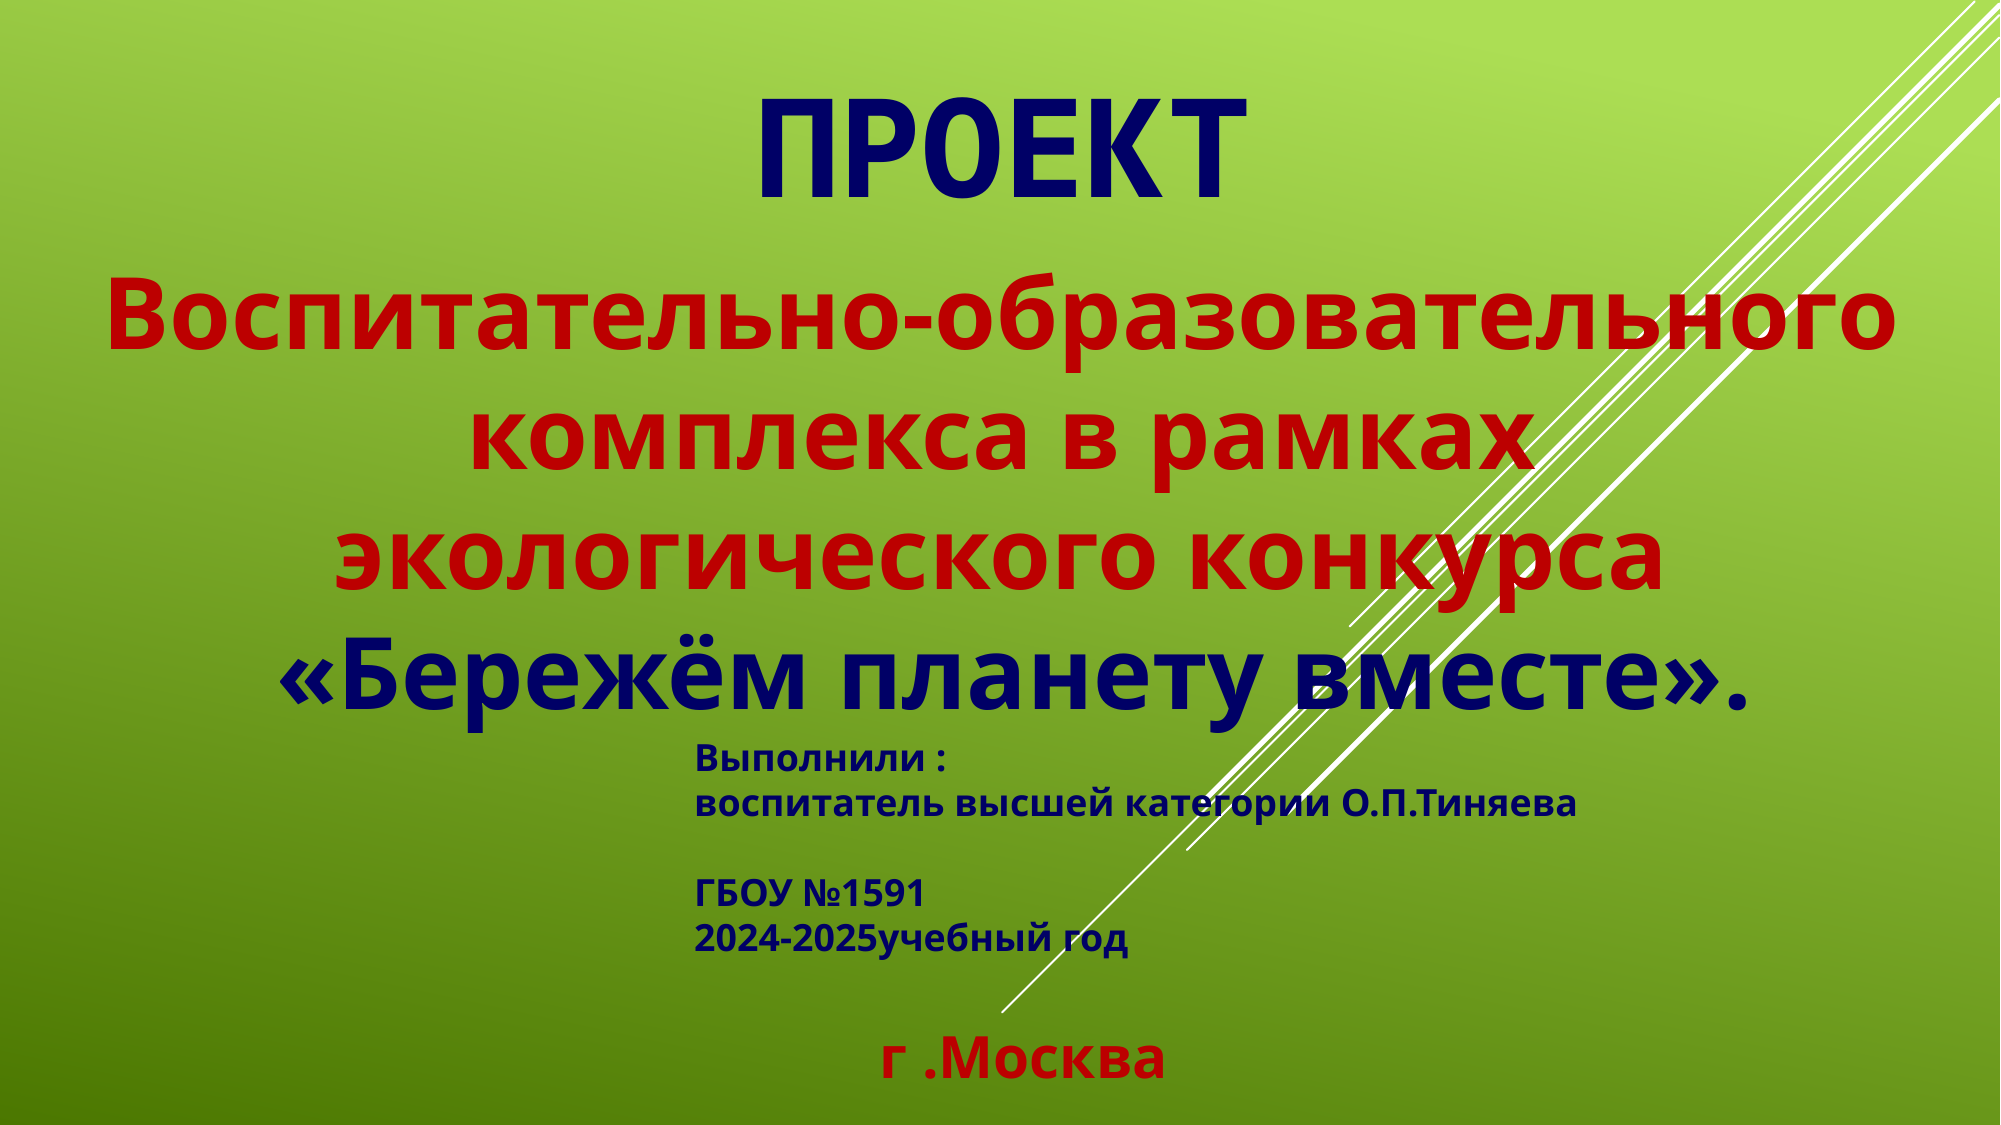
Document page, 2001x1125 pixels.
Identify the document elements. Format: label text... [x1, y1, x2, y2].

text_box Выполнили : воспитатель высшей категории О.П.Тиняева ГБОУ №1591 2024-2025учебный год [679, 726, 1953, 1012]
subtitle Воспитательно-образовательного комплекса в рамках экологического конкурса «Бережём планету вместе». [50, 242, 1953, 765]
title пРОЕКТ [347, 78, 1660, 233]
text_box г .Москва [864, 1012, 1260, 1098]
